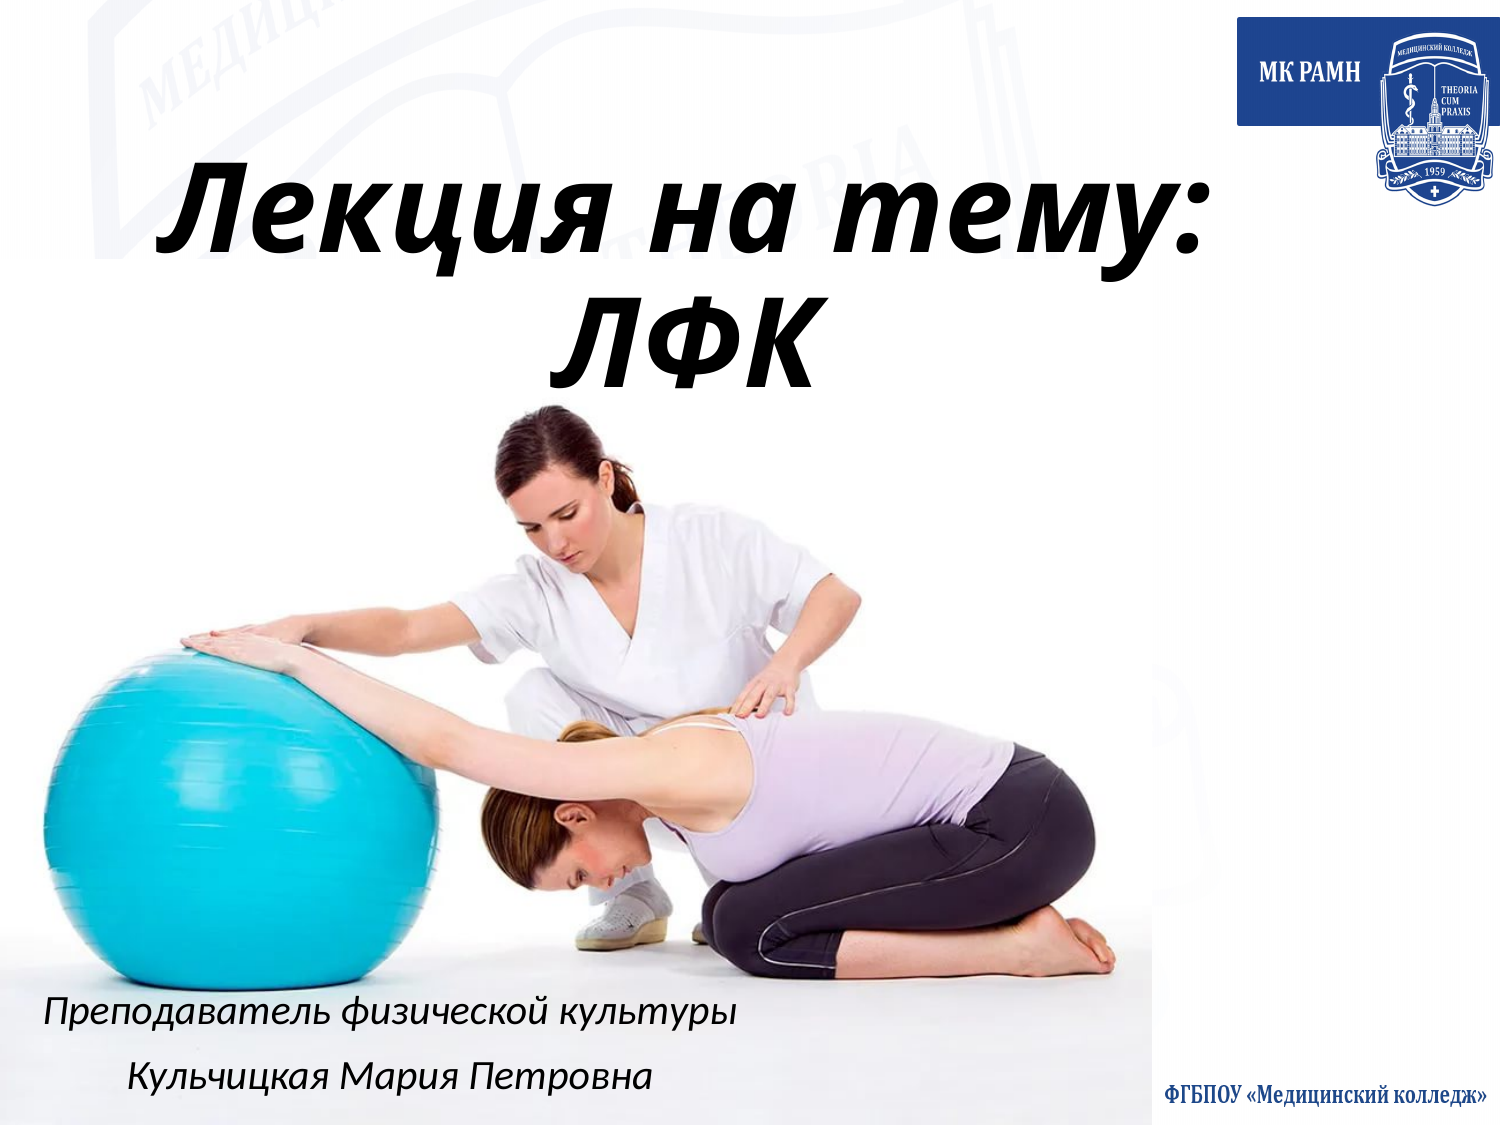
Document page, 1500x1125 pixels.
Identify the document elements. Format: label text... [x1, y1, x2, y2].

title Лекция на тему: ЛФК [123, 30, 1249, 423]
picture [0, 0, 1500, 1125]
